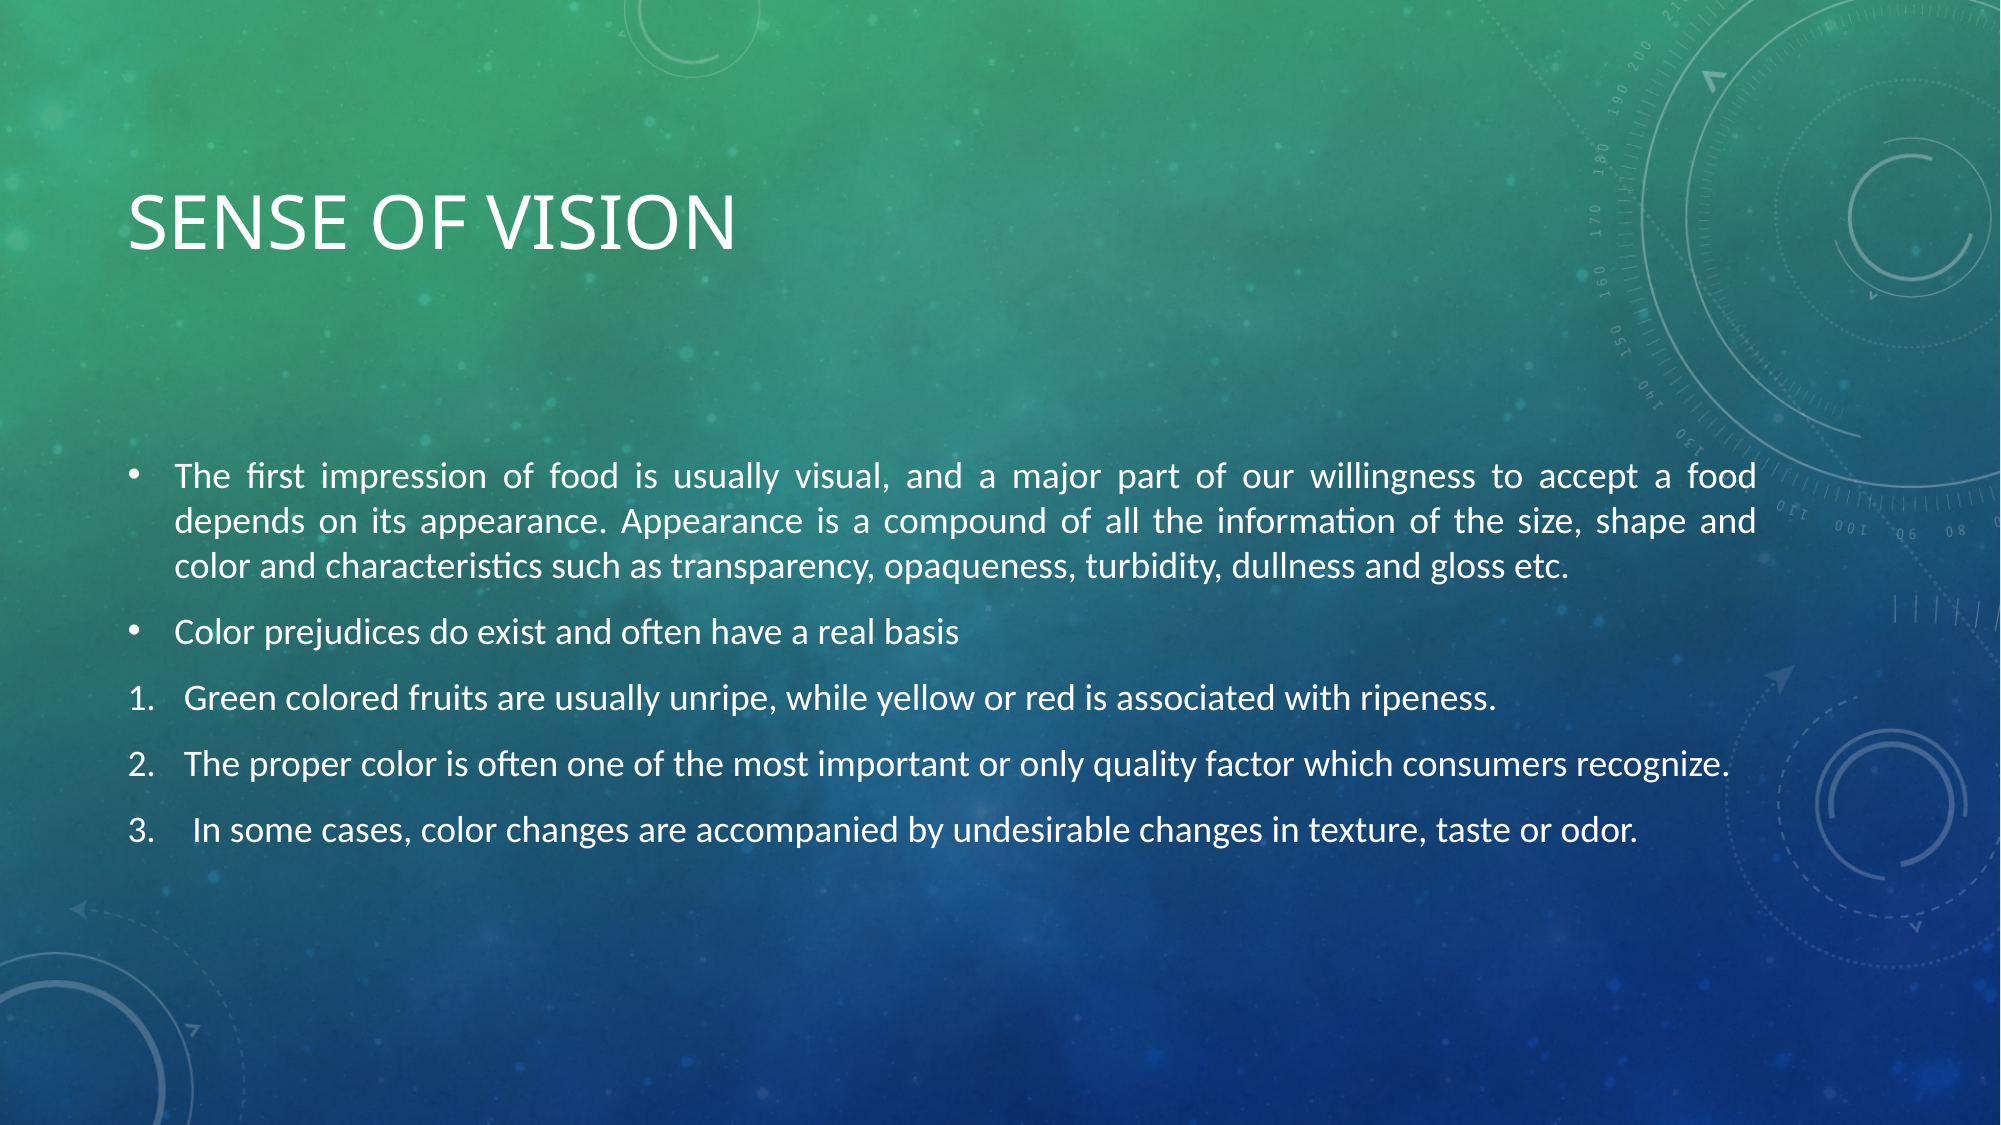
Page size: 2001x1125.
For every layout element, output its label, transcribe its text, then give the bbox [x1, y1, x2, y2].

picture [0, 0, 2001, 1125]
title SENSE OF VISION [112, 99, 1775, 339]
list The first impression of food is usually visual, and a major part of our willingness to accept a food depends on its appearance. Appearance is a compound of all the information of the size, shape and color and characteristics such as transparency, opaqueness, turbidity, dullness and gloss etc. Color prejudices do exist and often have a real basis Green colored fruits are usually unripe, while yellow or red is associated with ripeness. The proper color is often one of the most important or only quality factor which consumers recognize. In some cases, color changes are accompanied by undesirable changes in texture, taste or odor. [112, 351, 1775, 950]
